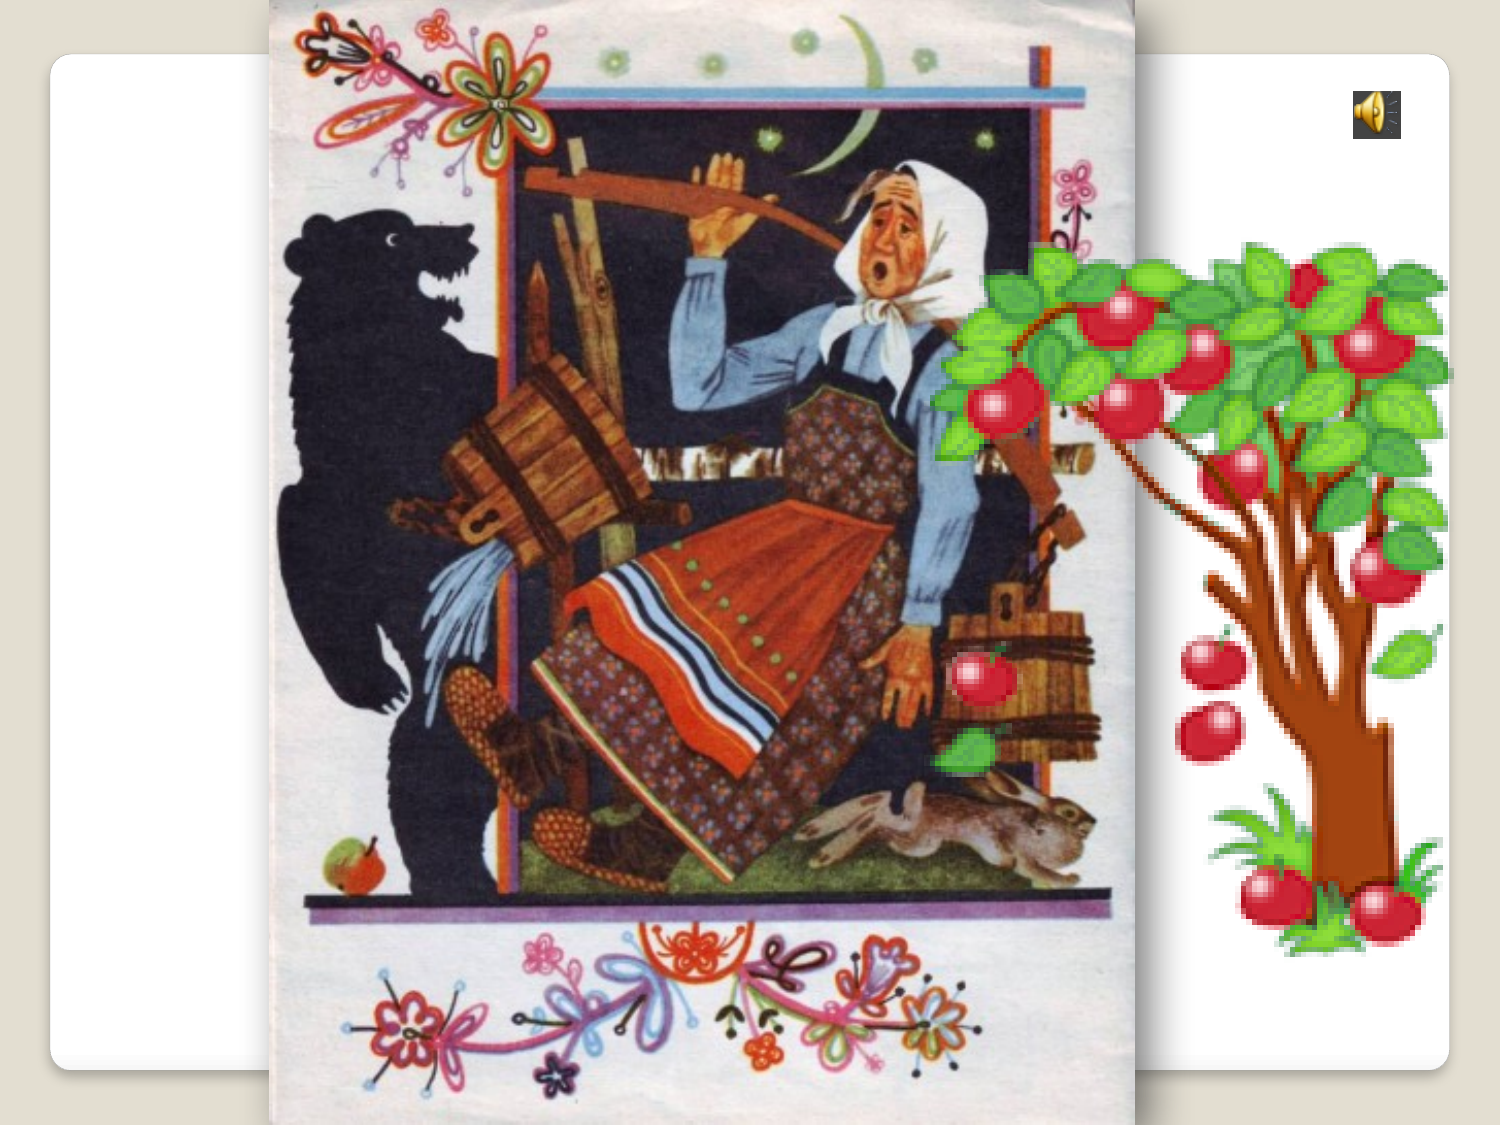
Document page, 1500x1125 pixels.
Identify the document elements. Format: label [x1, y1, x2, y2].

picture [1352, 89, 1403, 141]
picture [268, 0, 1466, 1125]
